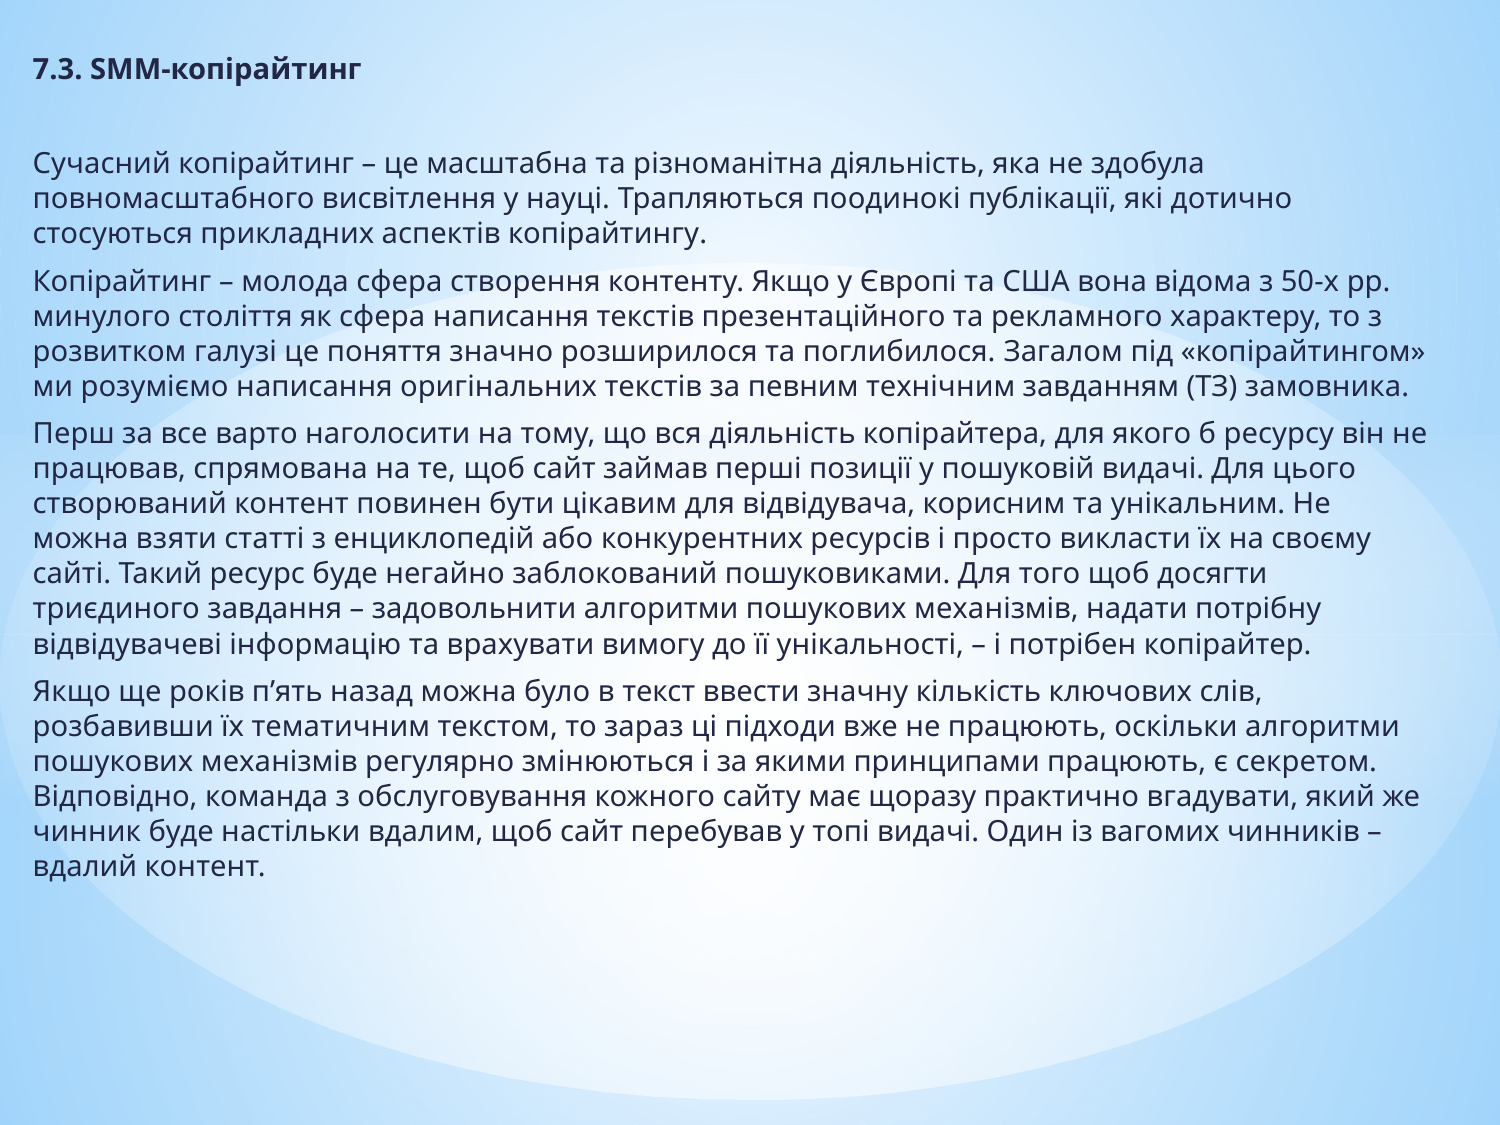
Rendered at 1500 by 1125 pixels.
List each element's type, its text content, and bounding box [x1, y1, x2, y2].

subtitle 7.3. SMM-копірайтинг Сучасний копірайтинг – це масштабна та різноманітна діяльність, яка не здобула повномасштабного висвітлення у науці. Трапляються поодинокі публікації, які дотично стосуються прикладних аспектів копірайтингу. Копірайтинг – молода сфера створення контенту. Якщо у Європі та США вона відома з 50-х рр. минулого століття як сфера написання текстів презентаційного та рекламного характеру, то з розвитком галузі це поняття значно розширилося та поглибилося. Загалом під «копірайтингом» ми розуміємо написання оригінальних текстів за певним технічним завданням (ТЗ) замовника. Перш за все варто наголосити на тому, що вся діяльність копірайтера, для якого б ресурсу він не працював, спрямована на те, щоб сайт займав перші позиції у пошуковій видачі. Для цього створюваний контент повинен бути цікавим для відвідувача, корисним та унікальним. Не можна взяти статті з енциклопедій або конкурентних ресурсів і просто викласти їх на своєму сайті. Такий ресурс буде негайно заблокований пошуковиками. Для того щоб досягти триєдиного завдання – задовольнити алгоритми пошукових механізмів, надати потрібну відвідувачеві інформацію та врахувати вимогу до її унікальності, – і потрібен копірайтер. Якщо ще років п’ять назад можна було в текст ввести значну кількість ключових слів, розбавивши їх тематичним текстом, то зараз ці підходи вже не працюють, оскільки алгоритми пошукових механізмів регулярно змінюються і за якими принципами працюють, є секретом. Відповідно, команда з обслуговування кожного сайту має щоразу практично вгадувати, який же чинник буде настільки вдалим, щоб сайт перебував у топі видачі. Один із вагомих чинників – вдалий контент. [17, 42, 1447, 1083]
